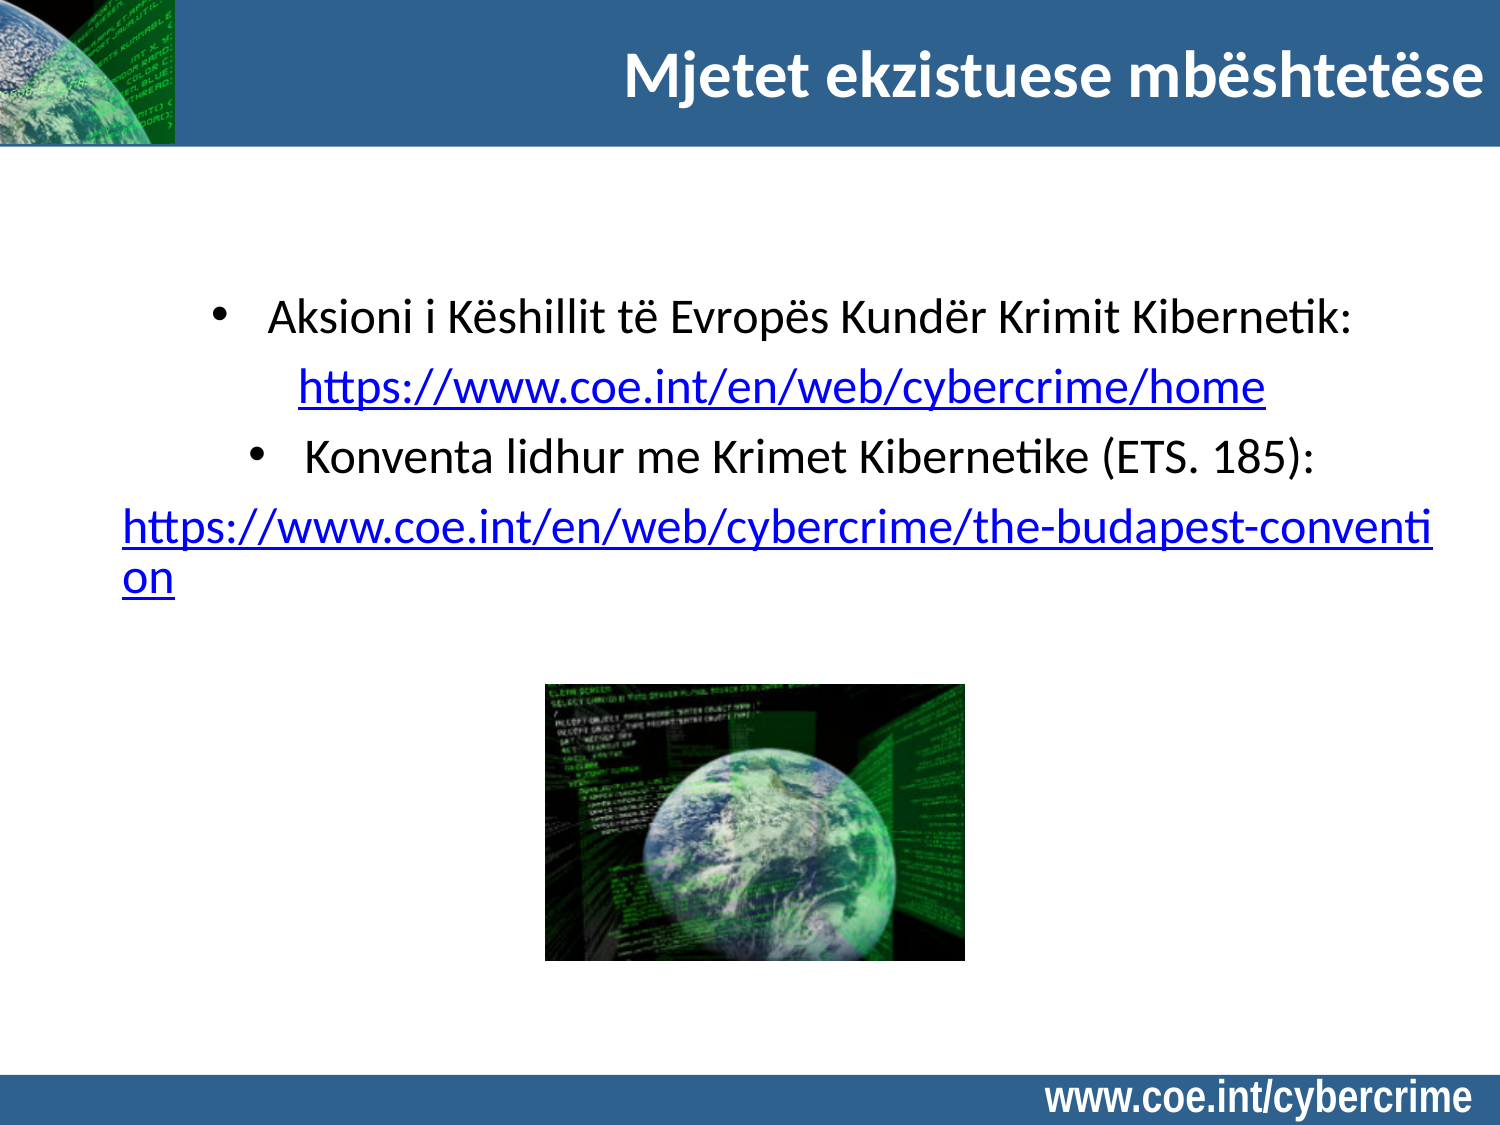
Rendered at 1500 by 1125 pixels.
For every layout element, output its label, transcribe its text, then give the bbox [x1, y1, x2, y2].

picture [545, 684, 965, 962]
picture [0, 0, 175, 144]
text_box www.coe.int/cybercrime [1030, 1059, 1500, 1125]
text_box [0, 1073, 1030, 1125]
text_box Mjetet ekzistuese mbështetëse [177, 0, 1500, 149]
text_box Aksioni i Këshillit të Evropës Kundër Krimit Kibernetik: https://www.coe.int/en/web/cybercrime/home Konventa lidhur me Krimet Kibernetike (ETS. 185): https://www.coe.int/en/web/cybercrime/the-budapest-convention [107, 275, 1458, 929]
